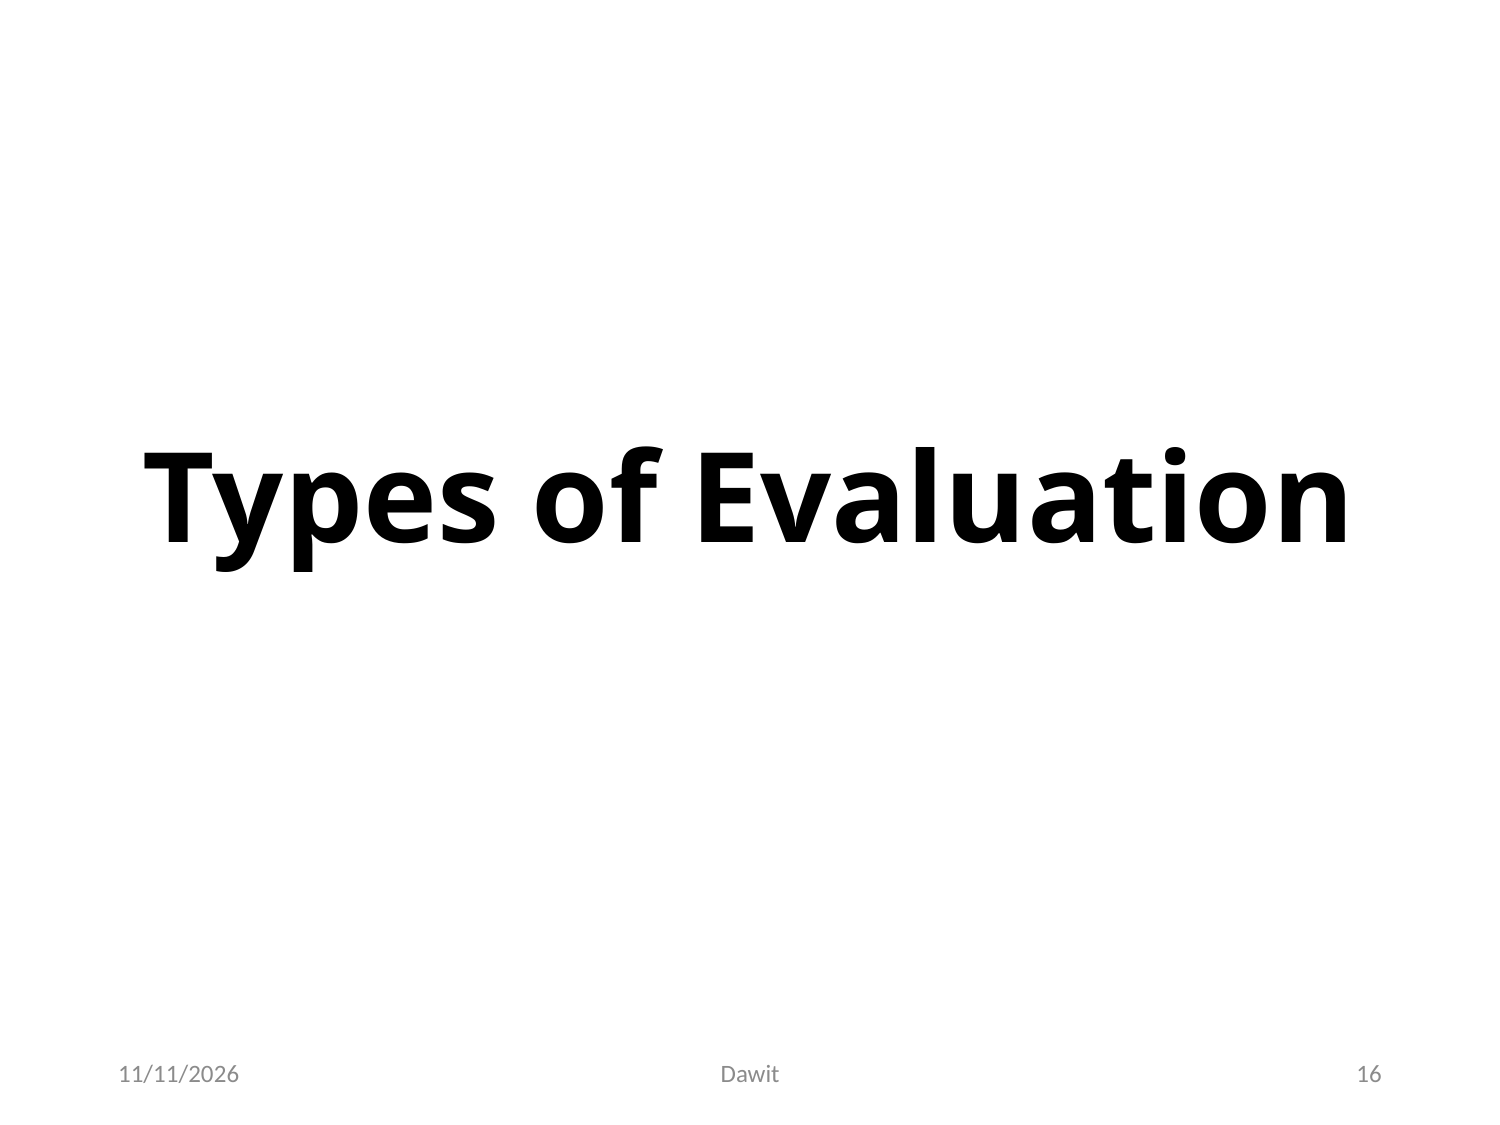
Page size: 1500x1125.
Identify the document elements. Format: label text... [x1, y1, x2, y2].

footer Dawit [496, 1042, 1004, 1103]
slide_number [103, 1042, 441, 1103]
slide_number 16 [1059, 1042, 1397, 1103]
title Types of Evaluation [102, 348, 1397, 577]
